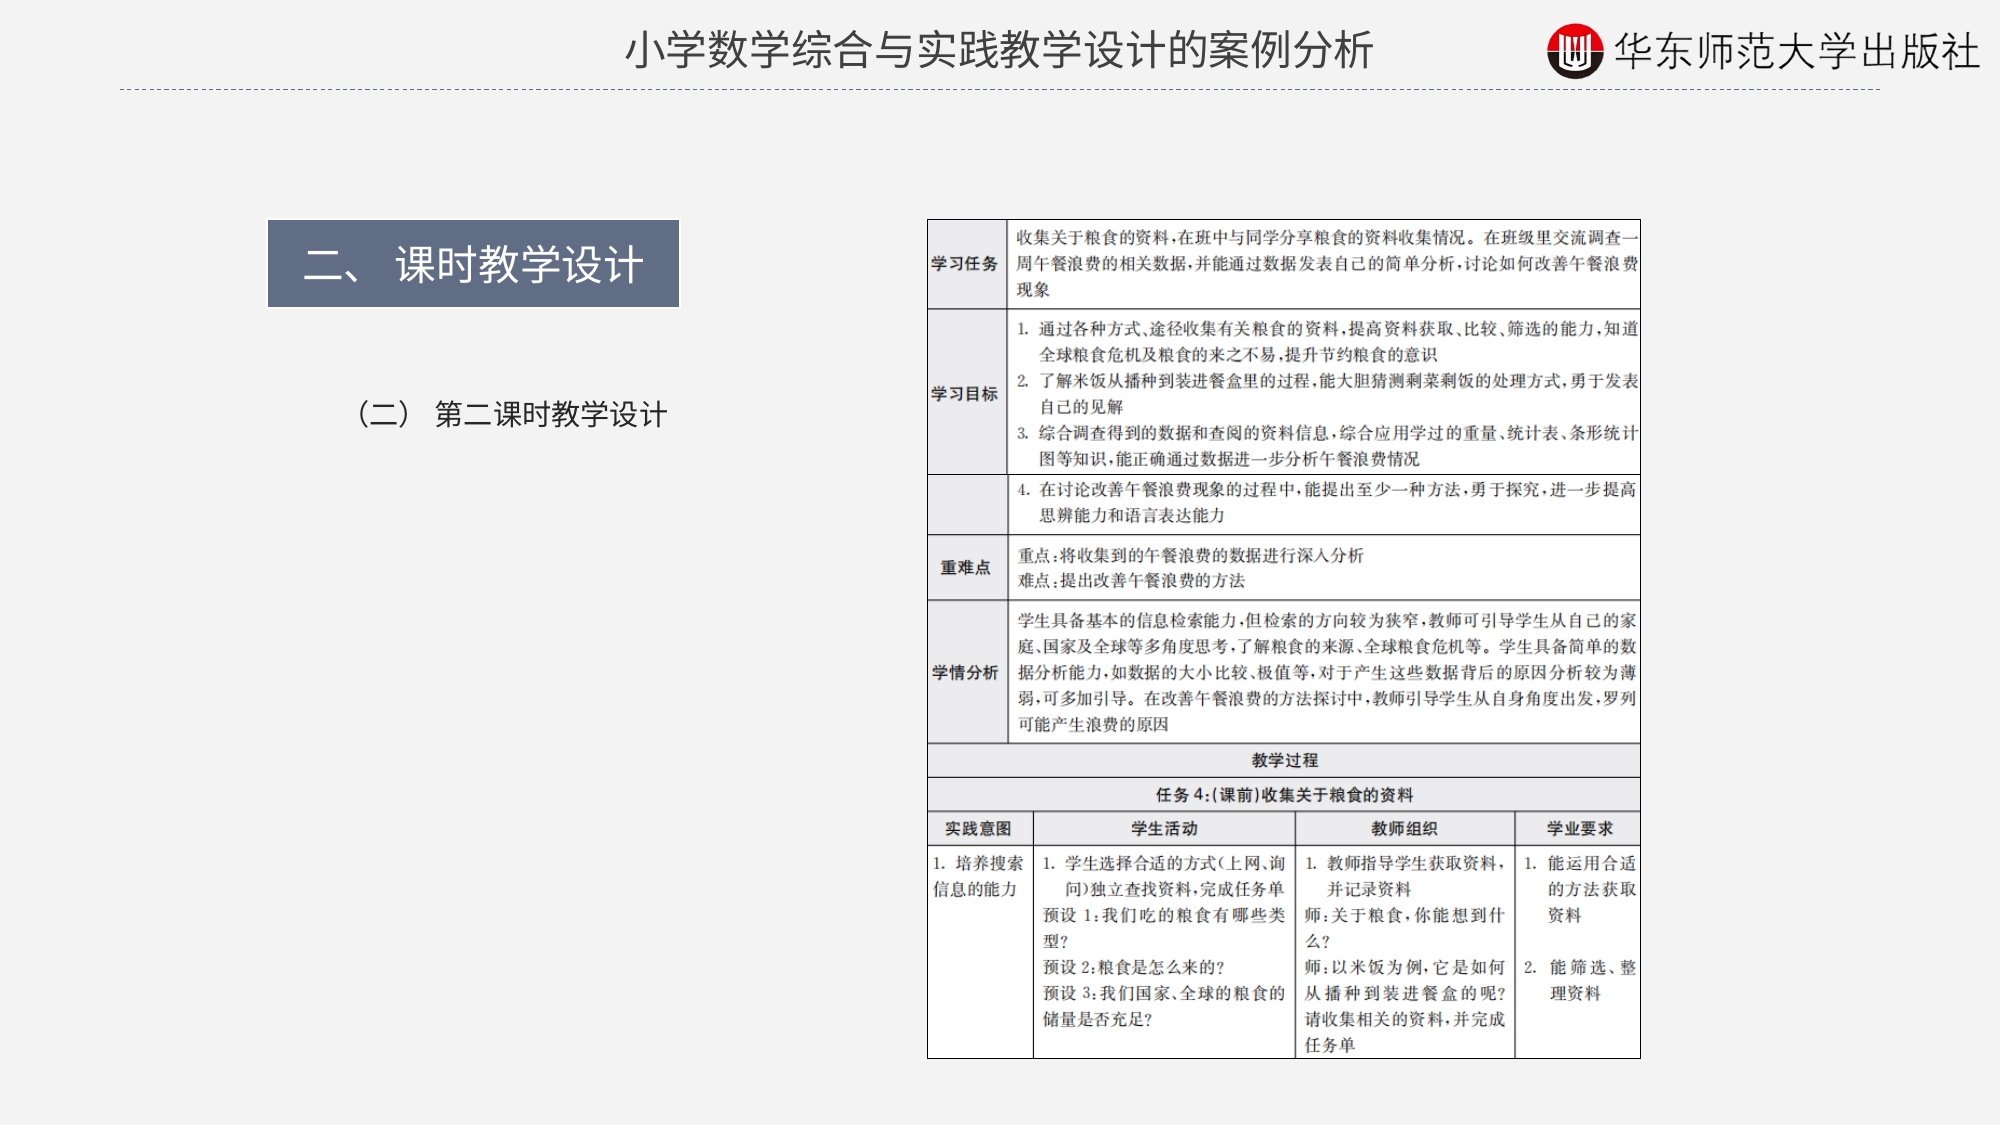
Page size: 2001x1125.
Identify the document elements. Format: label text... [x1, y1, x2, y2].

text_box 二、 课时教学设计 [266, 218, 681, 309]
picture [927, 219, 1641, 1059]
text_box （二） 第二课时教学设计 [267, 372, 927, 440]
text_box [1536, 13, 1989, 83]
text_box 小学数学综合与实践教学设计的案例分析 [619, 23, 1381, 74]
